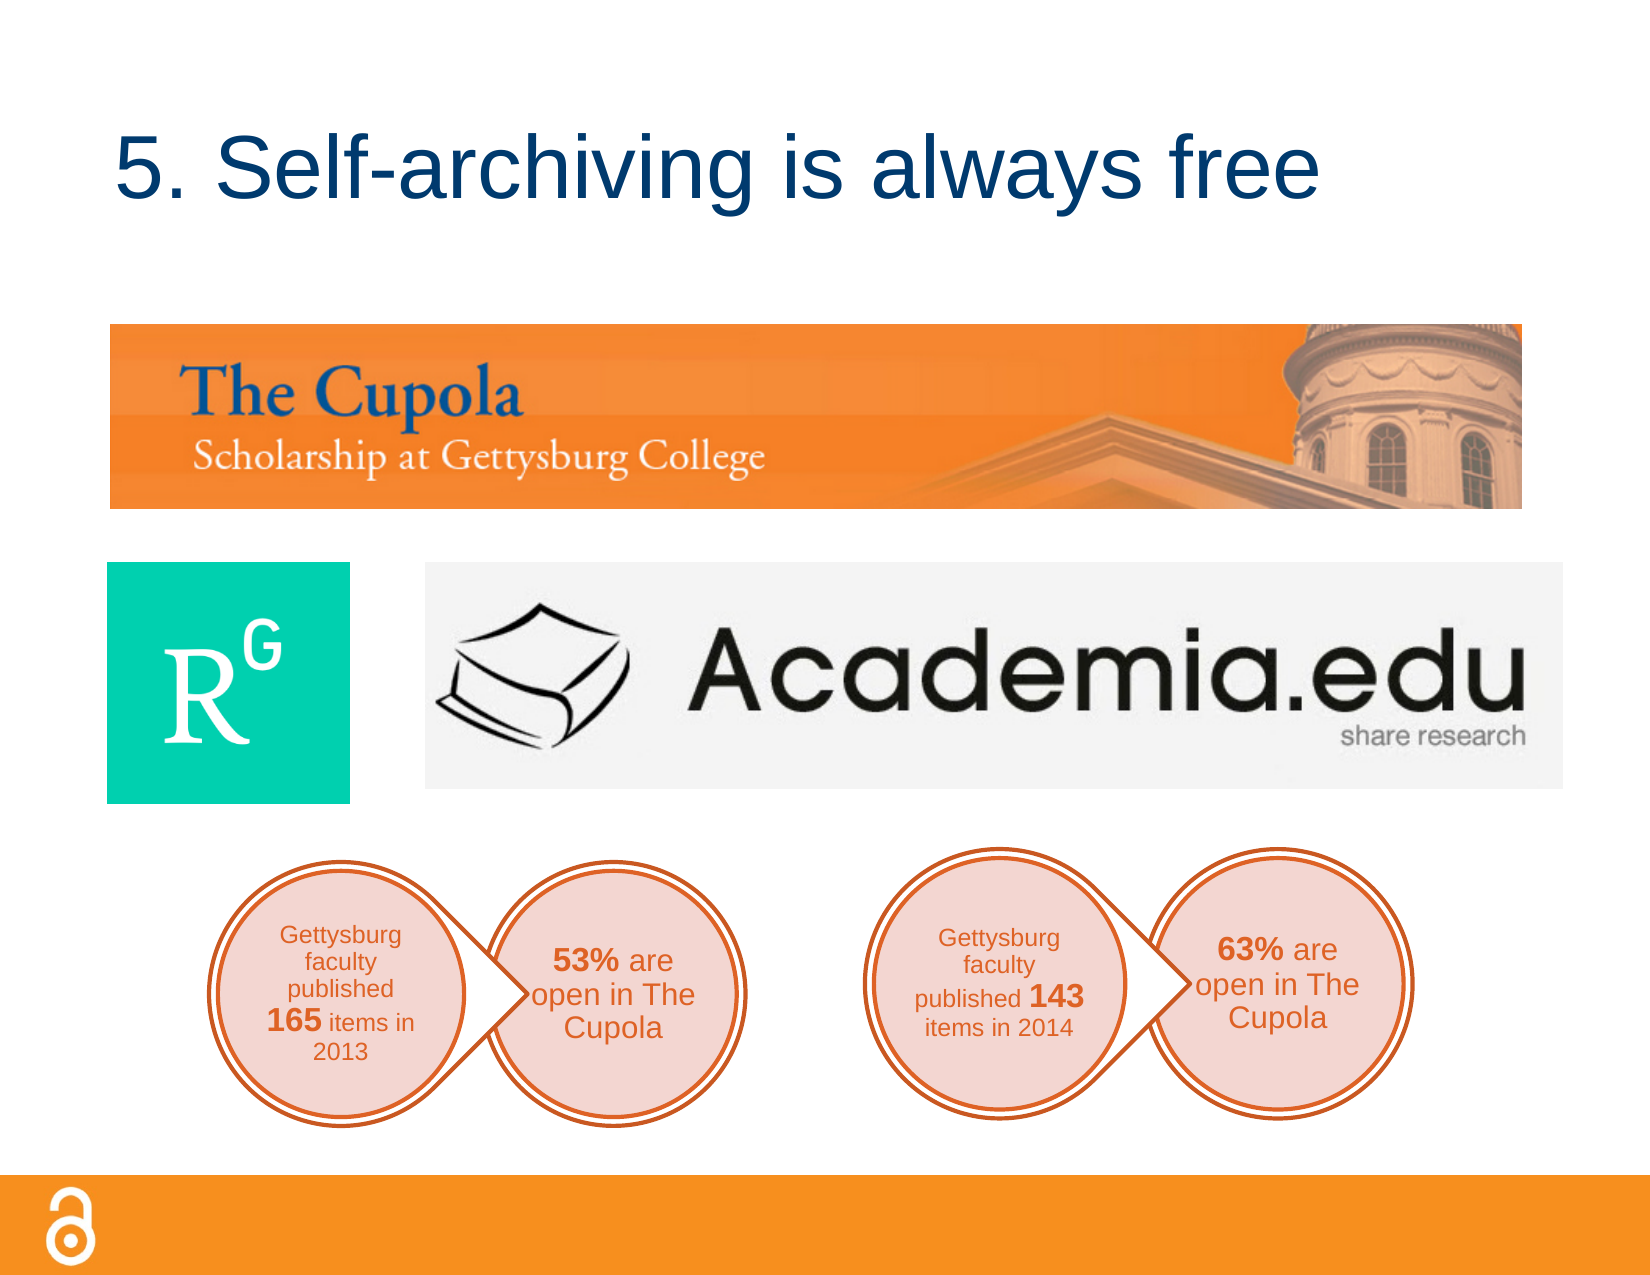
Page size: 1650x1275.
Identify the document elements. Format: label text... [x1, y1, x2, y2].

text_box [737, 747, 1485, 1221]
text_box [49, 762, 851, 1226]
picture [107, 562, 350, 762]
picture [0, 1175, 1650, 1275]
picture [424, 562, 1563, 790]
picture [110, 324, 1522, 509]
title 5. Self-archiving is always free [99, 12, 1550, 313]
